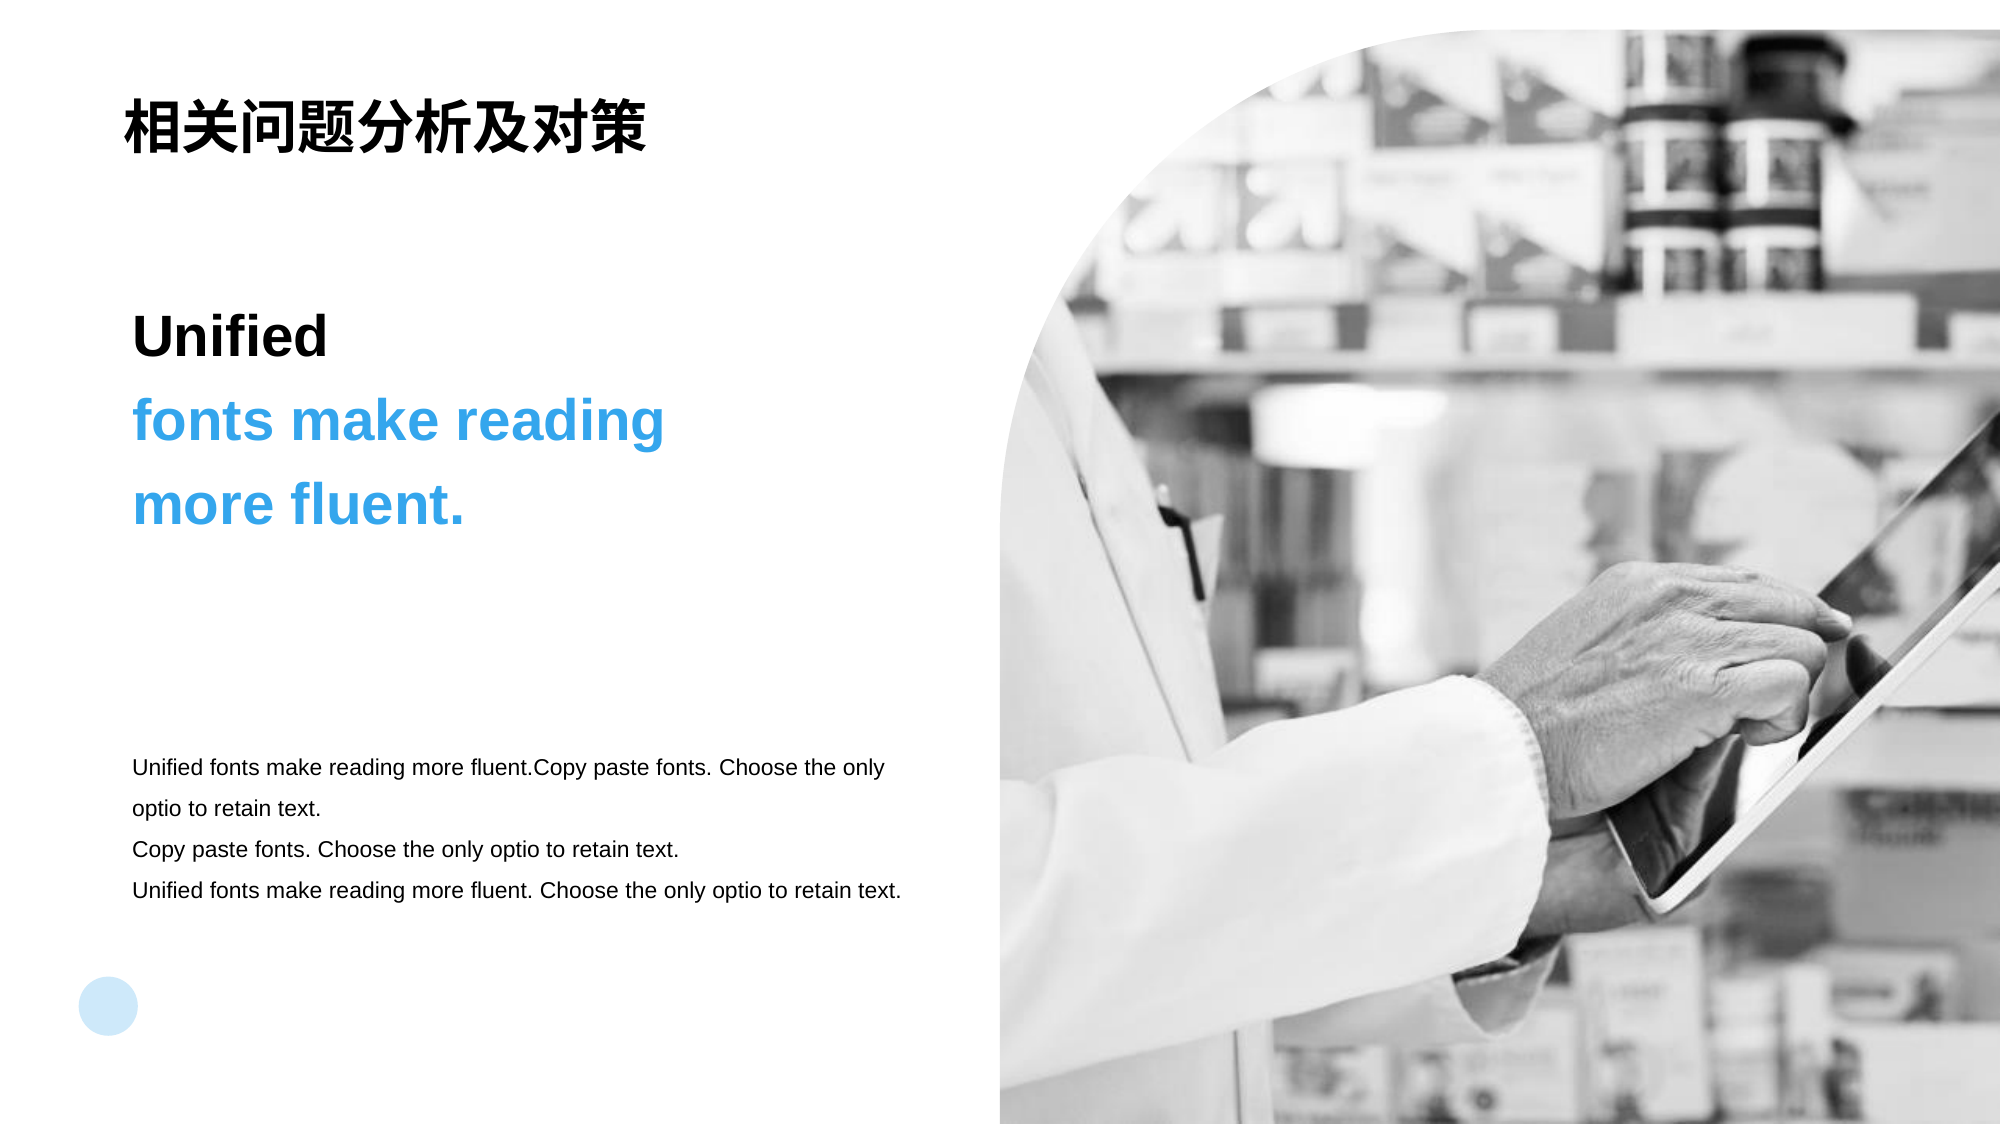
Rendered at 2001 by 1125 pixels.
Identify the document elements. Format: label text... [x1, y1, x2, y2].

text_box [117, 29, 2000, 1125]
title 相关问题分析及对策 [108, 0, 1890, 169]
